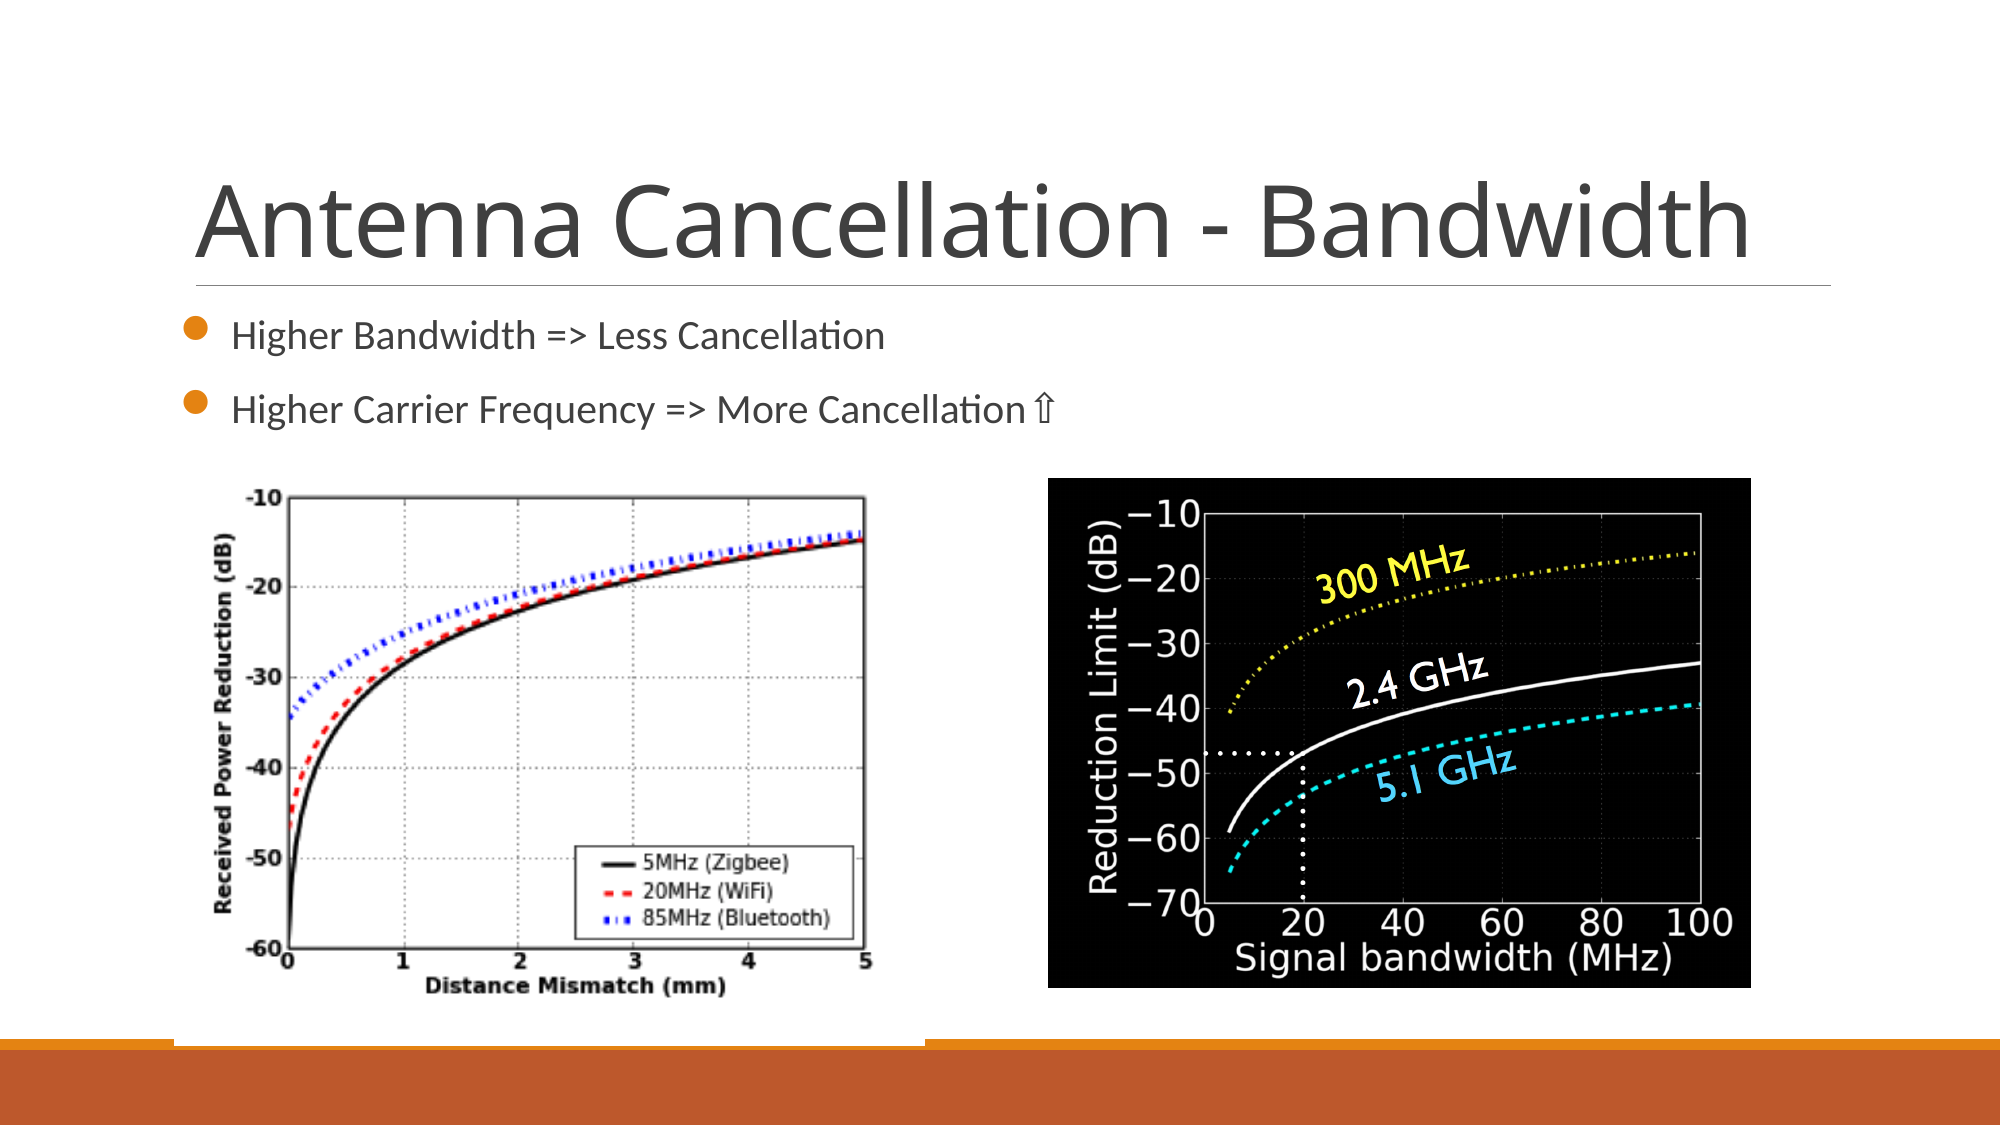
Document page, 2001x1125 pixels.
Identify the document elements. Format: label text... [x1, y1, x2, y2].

picture [1047, 478, 1751, 988]
list Higher Bandwidth => Less Cancellation Higher Carrier Frequency => More Cancellation⇧ [180, 306, 1830, 967]
title Antenna Cancellation - Bandwidth [180, 47, 1830, 285]
picture [173, 458, 925, 1047]
